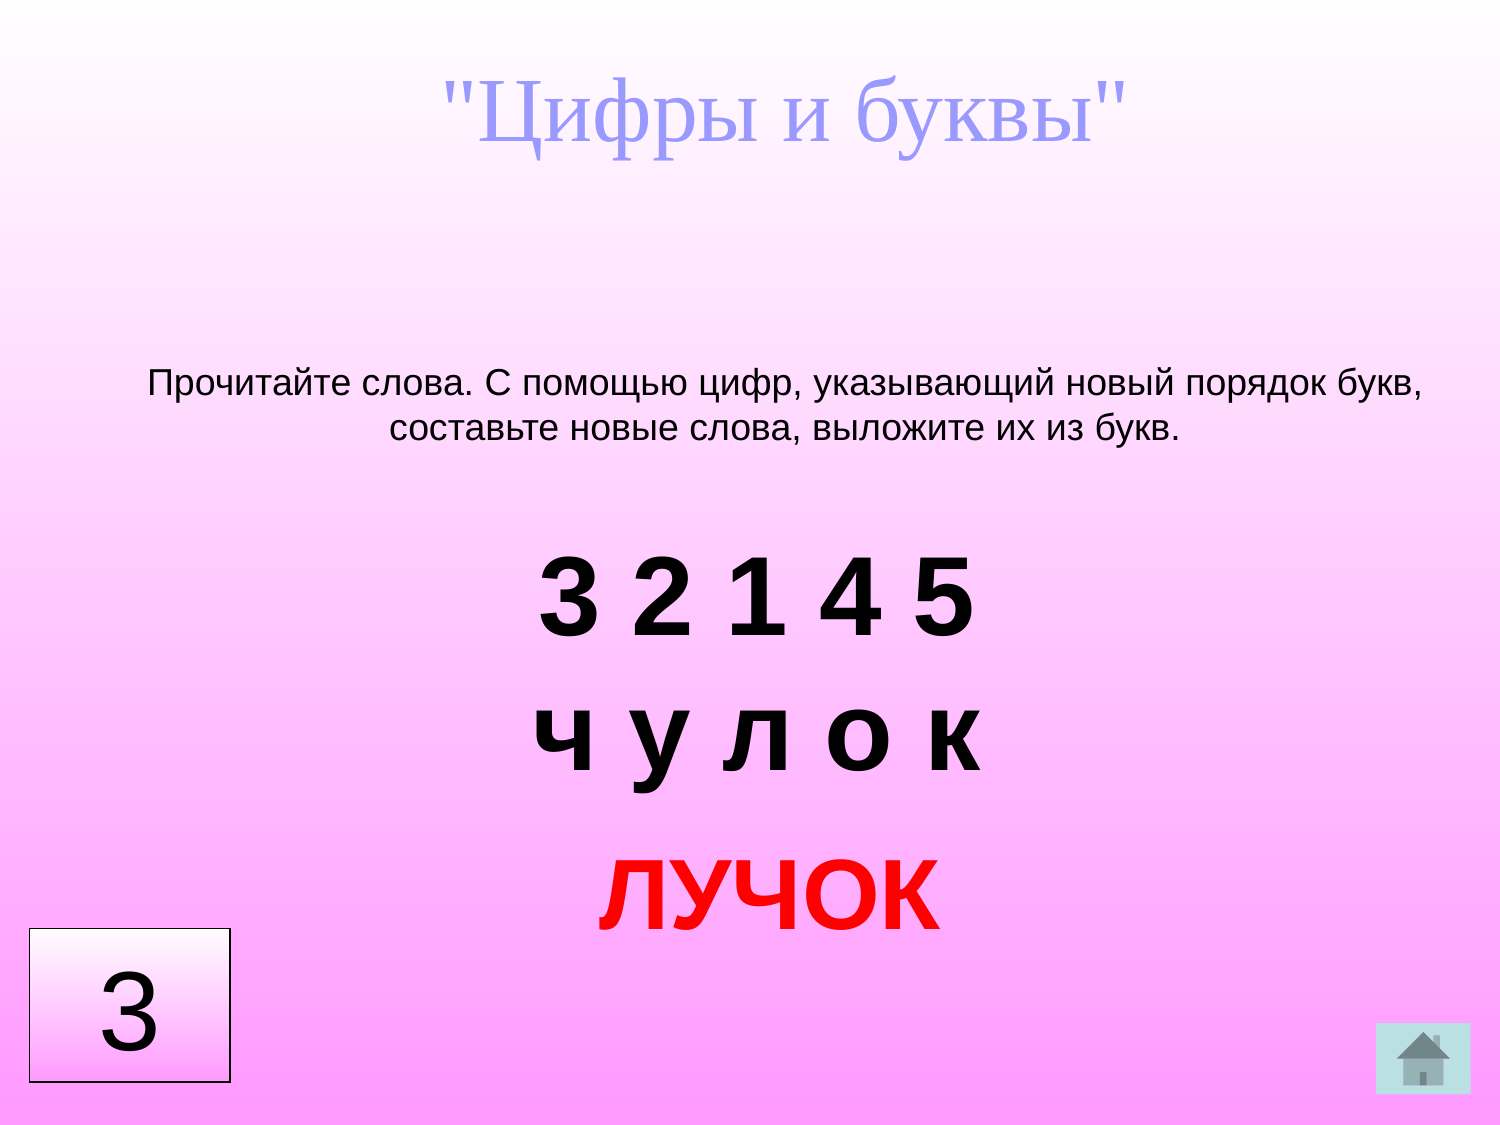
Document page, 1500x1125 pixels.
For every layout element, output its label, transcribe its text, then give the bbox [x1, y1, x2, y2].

text_box [1376, 1023, 1471, 1095]
text_box ЛУЧОК [584, 822, 957, 958]
text_box 3 2 1 4 5 ч у л о к [517, 515, 997, 801]
text_box Прочитайте слова. С помощью цифр, указывающий новый порядок букв, составьте новые слова, выложите их из букв. [112, 350, 1459, 455]
text_box 3 [29, 928, 231, 1083]
text_box "Цифры и буквы" [312, 42, 1258, 350]
